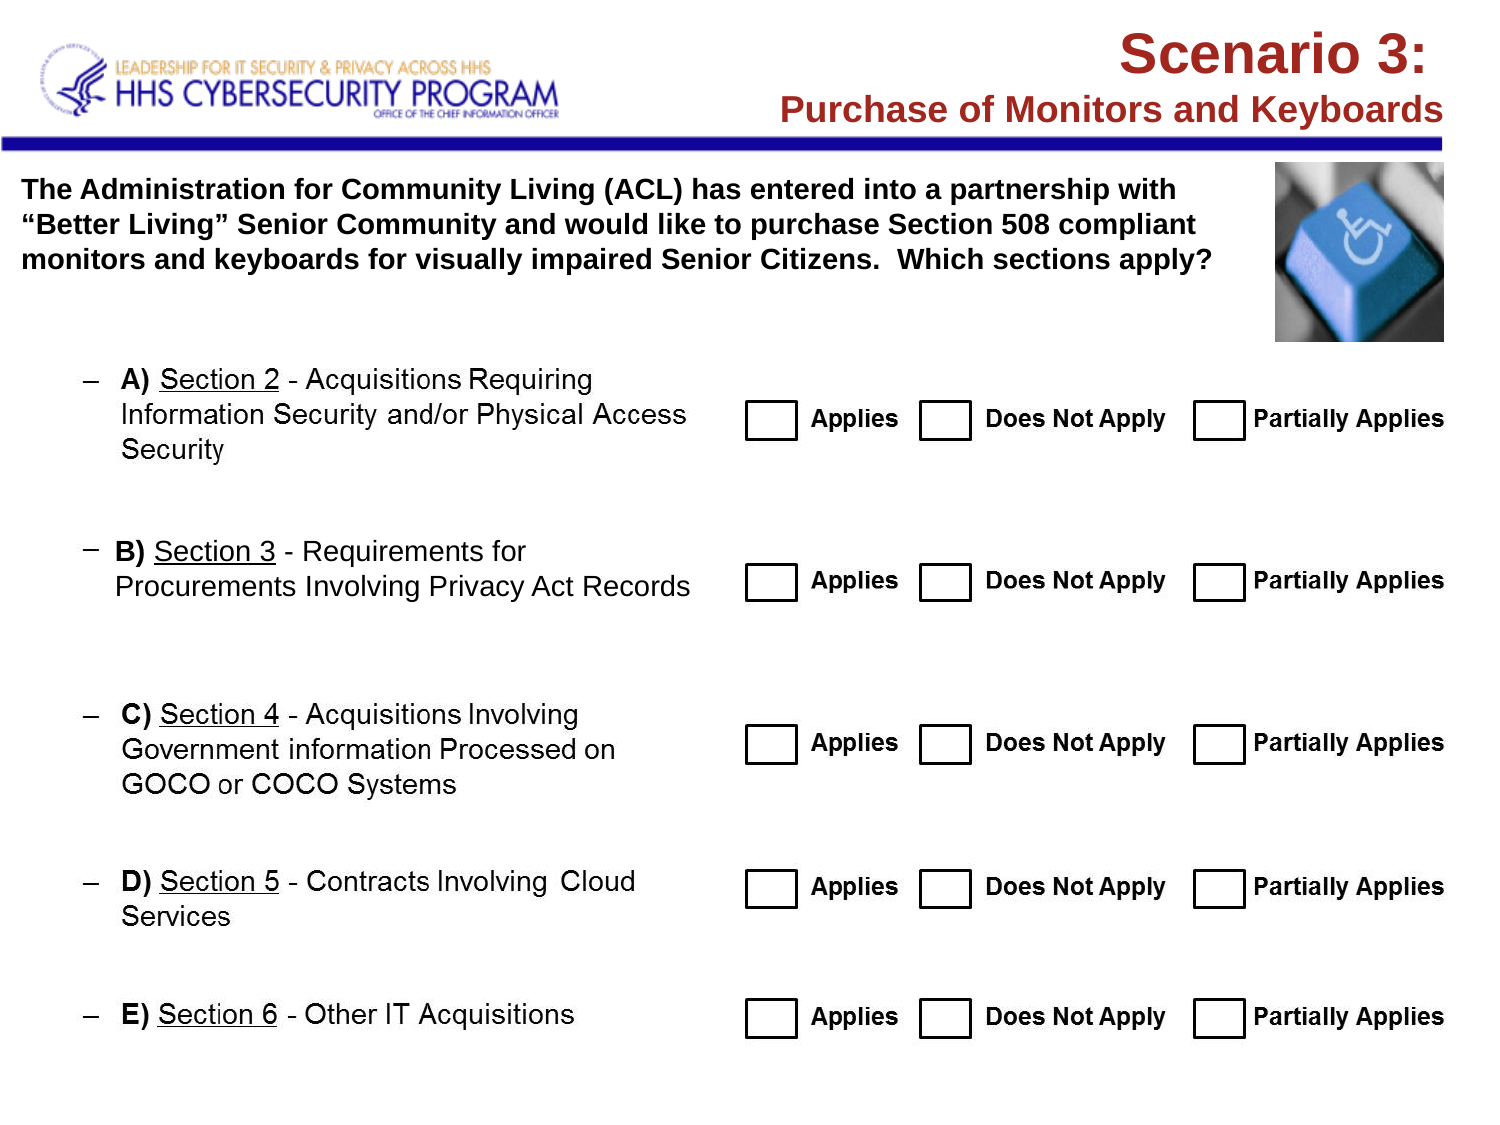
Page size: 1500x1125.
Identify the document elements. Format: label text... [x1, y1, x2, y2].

title Scenario 3: Purchase of Monitors and Keyboards [674, 49, 1460, 138]
picture [0, 0, 1444, 342]
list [12, 352, 1467, 1063]
text_box The Administration for Community Living (ACL) has entered into a partnership with “Better Living” Senior Community and would like to purchase Section 508 compliant monitors and keyboards for visually impaired Senior Citizens. Which sections apply? [6, 162, 1272, 338]
